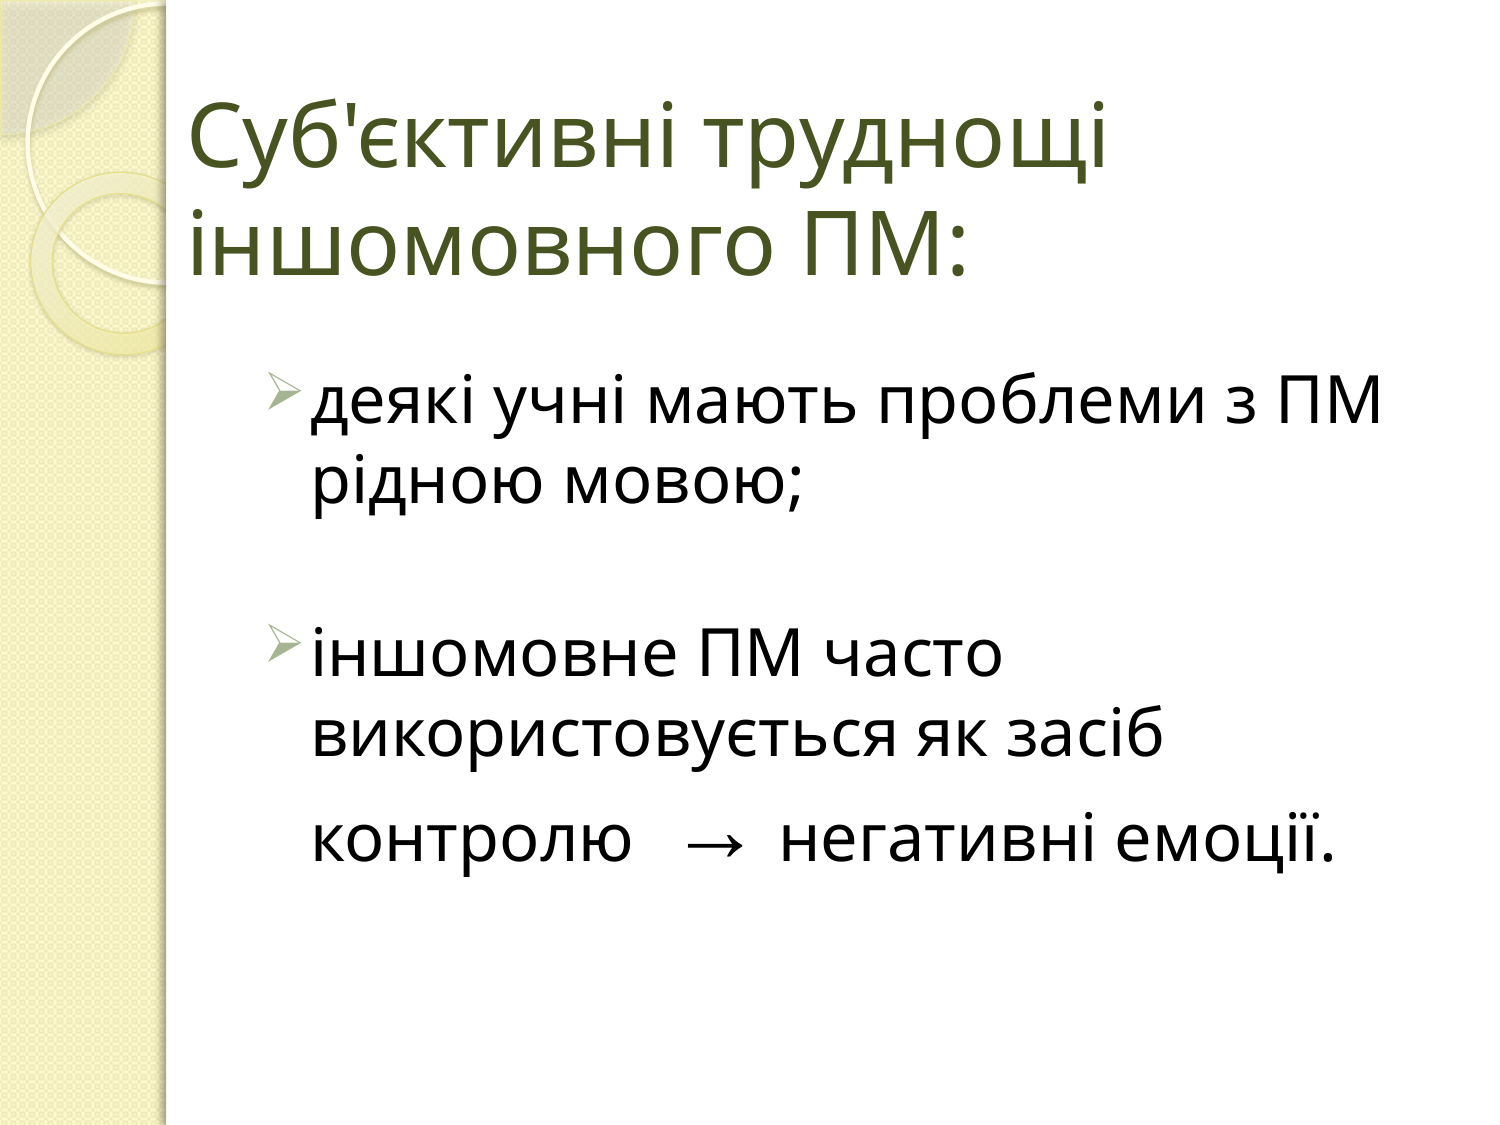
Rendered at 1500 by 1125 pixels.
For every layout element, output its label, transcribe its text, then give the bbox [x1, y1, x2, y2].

title Суб'єктивні труднощі іншомовного ПМ: [171, 45, 1466, 327]
list деякі учні мають проблеми з ПМ рідною мовою; іншомовне ПМ часто використовується як засіб контролю → негативні емоції. [235, 349, 1466, 1025]
